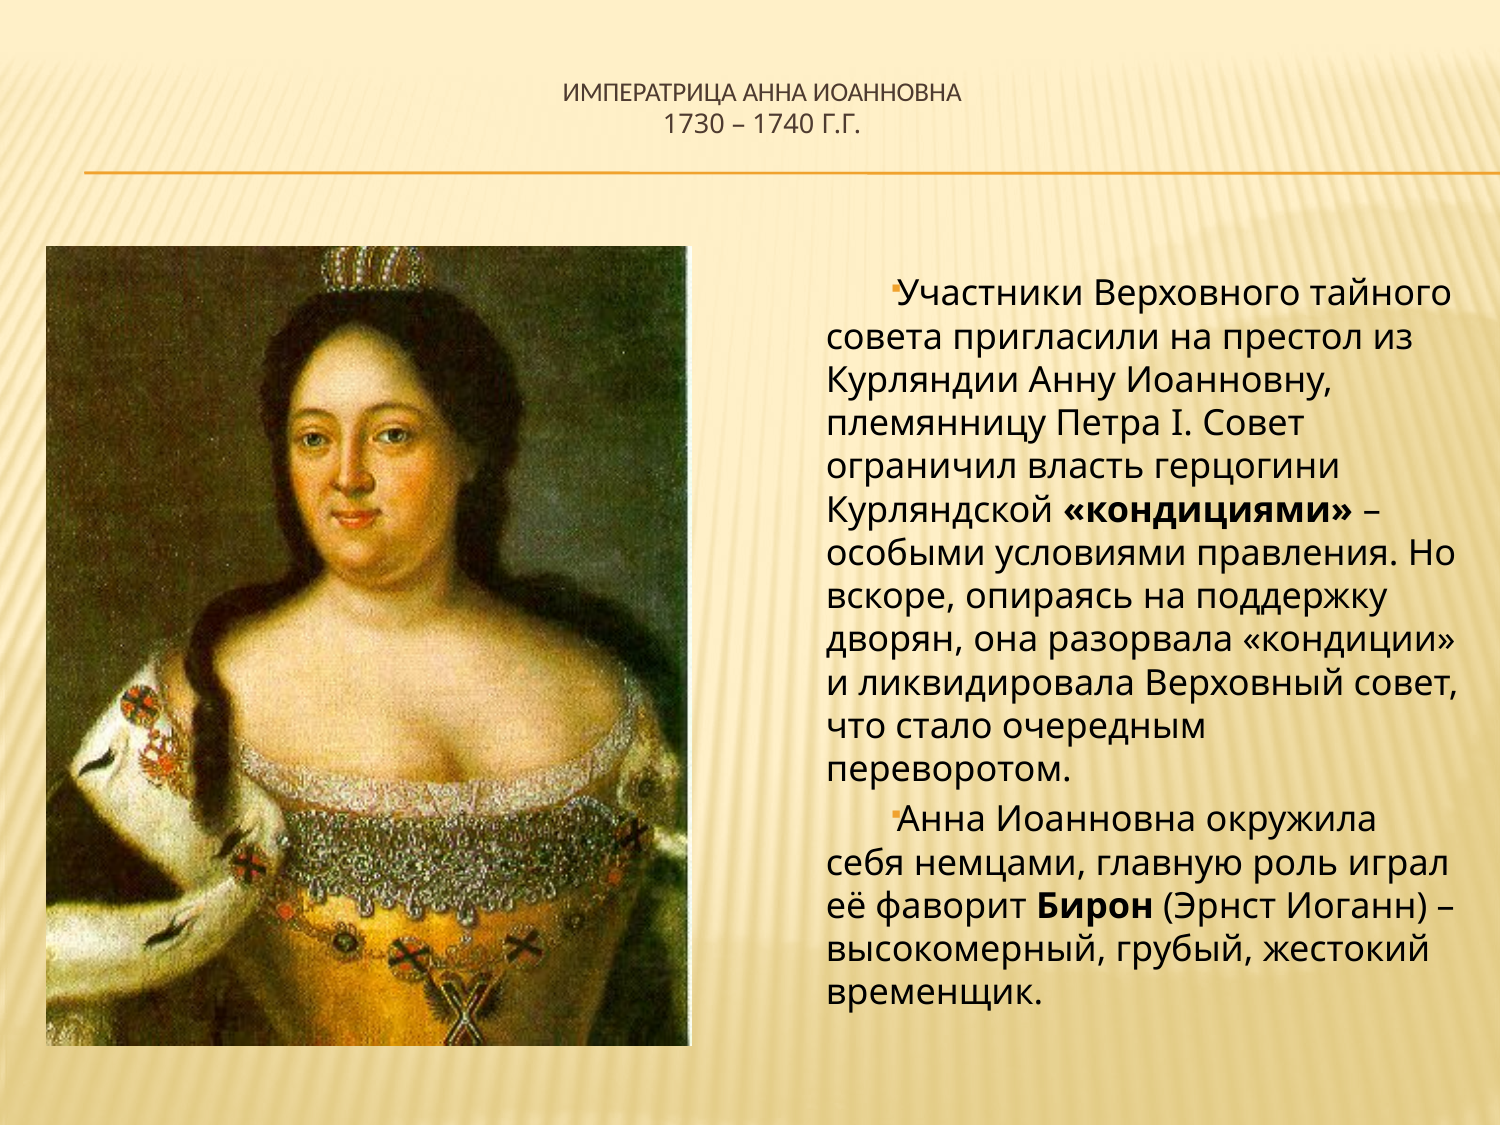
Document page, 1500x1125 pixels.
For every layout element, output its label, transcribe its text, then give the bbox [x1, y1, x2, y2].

title Императрица Анна Иоанновна 1730 – 1740 г.г. [49, 0, 1475, 213]
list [46, 245, 692, 1047]
list Участники Верховного тайного совета пригласили на престол из Курляндии Анну Иоанновну, племянницу Петра I. Совет ограничил власть герцогини Курляндской «кондициями» – особыми условиями правления. Но вскоре, опираясь на поддержку дворян, она разорвала «кондиции» и ликвидировала Верховный совет, что стало очередным переворотом. Анна Иоанновна окружила себя немцами, главную роль играл её фаворит Бирон (Эрнст Иоганн) – высокомерный, грубый, жестокий временщик. [762, 262, 1475, 1038]
